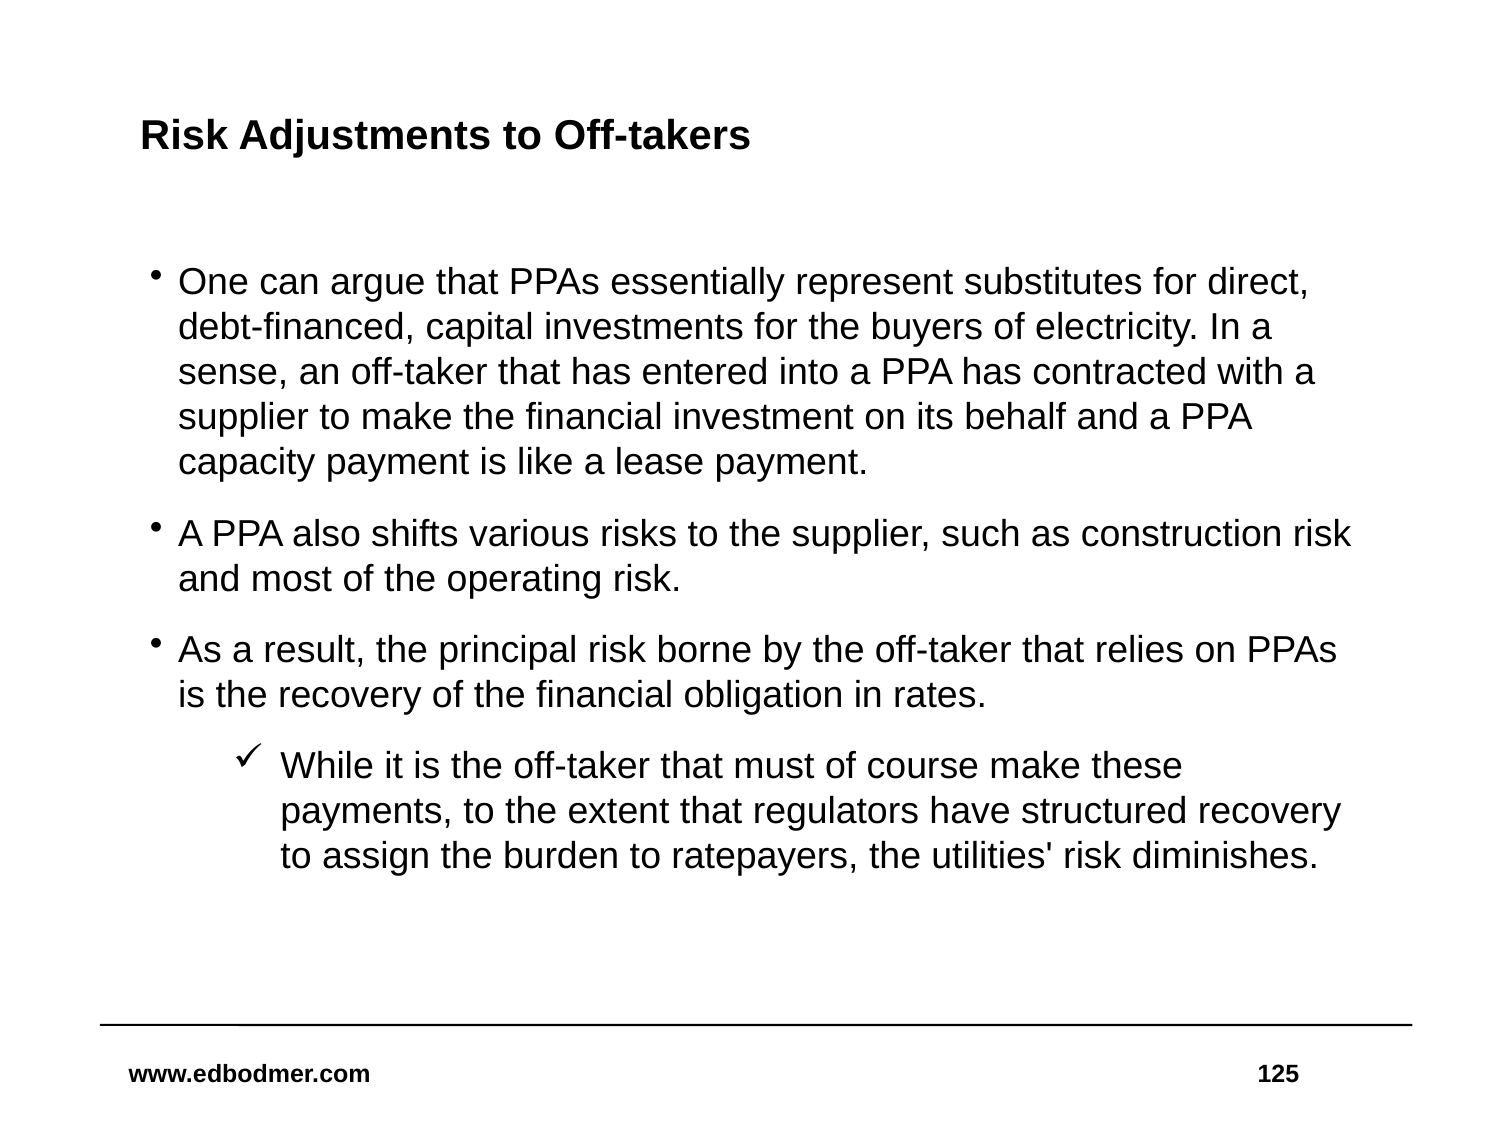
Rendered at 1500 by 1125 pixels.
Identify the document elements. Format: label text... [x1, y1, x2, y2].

list One can argue that PPAs essentially represent substitutes for direct, debt-financed, capital investments for the buyers of electricity. In a sense, an off-taker that has entered into a PPA has contracted with a supplier to make the financial investment on its behalf and a PPA capacity payment is like a lease payment. A PPA also shifts various risks to the supplier, such as construction risk and most of the operating risk. As a result, the principal risk borne by the off-taker that relies on PPAs is the recovery of the financial obligation in rates. While it is the off-taker that must of course make these payments, to the extent that regulators have structured recovery to assign the burden to ratepayers, the utilities' risk diminishes. [125, 249, 1375, 1000]
title Risk Adjustments to Off-takers [125, 99, 1288, 225]
